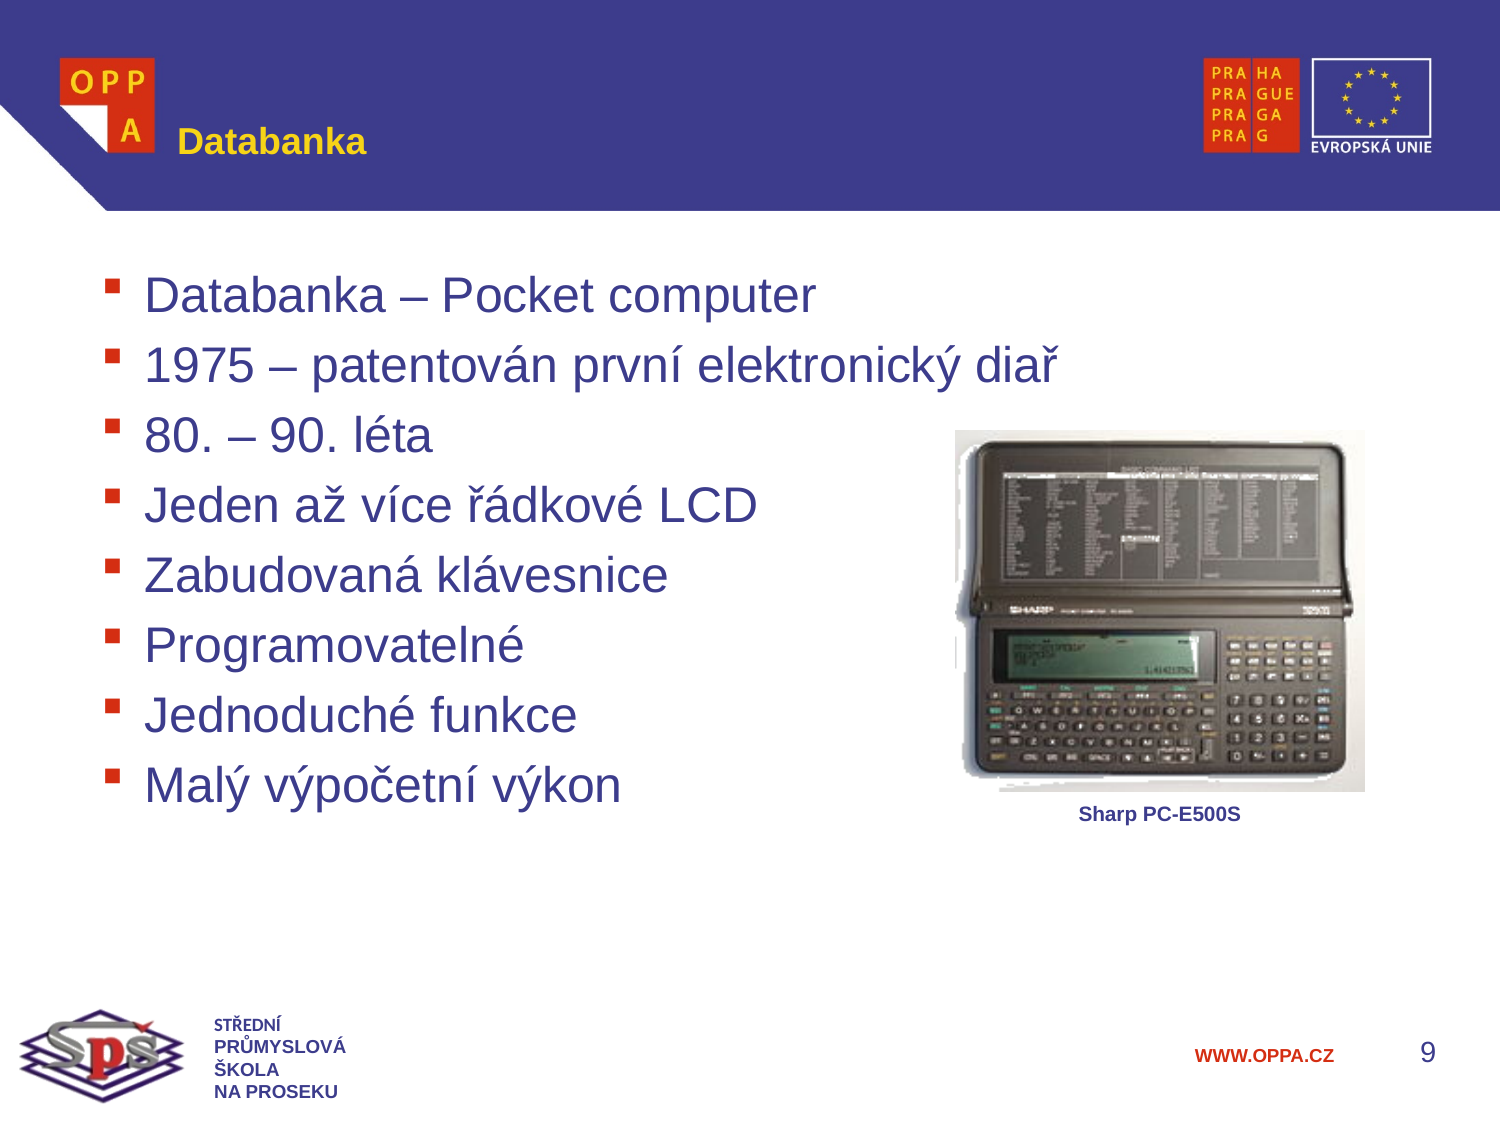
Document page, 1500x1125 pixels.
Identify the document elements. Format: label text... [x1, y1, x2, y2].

slide_number 9 [1339, 1015, 1437, 1069]
picture [955, 430, 1365, 792]
list Databanka – Pocket computer 1975 – patentován první elektronický diař 80. – 90. léta Jeden až více řádkové LCD Zabudovaná klávesnice Programovatelné Jednoduché funkce Malý výpočetní výkon [101, 262, 1437, 1005]
picture [19, 1001, 186, 1107]
title Databanka [177, 38, 1137, 162]
text_box Sharp PC-E500S [1063, 800, 1256, 834]
text_box STŘEDNÍ PRŮMYSLOVÁ ŠKOLA NA PROSEKU [199, 1004, 509, 1110]
picture [0, 0, 1500, 211]
